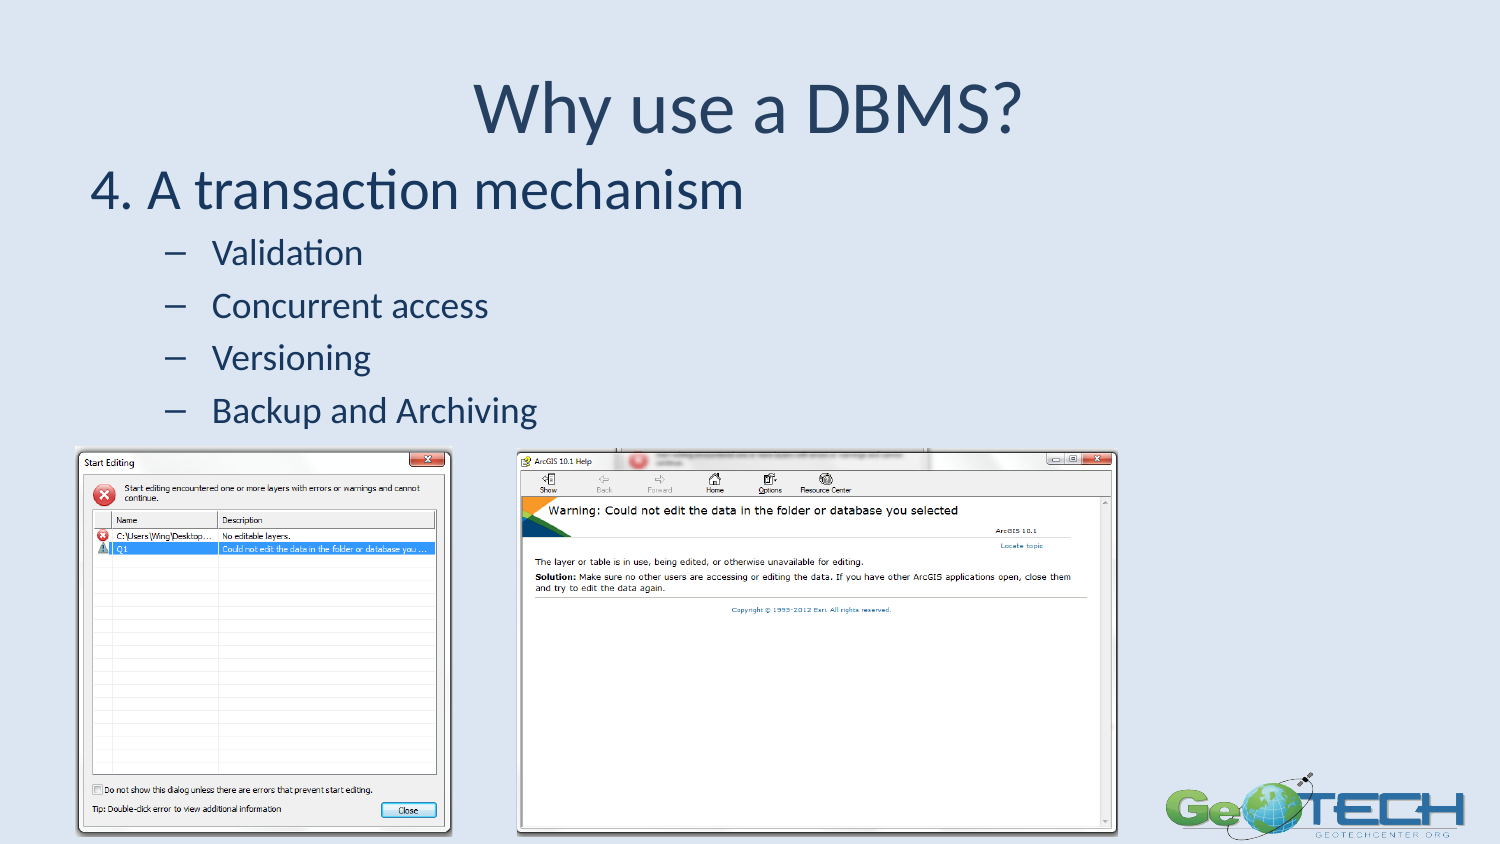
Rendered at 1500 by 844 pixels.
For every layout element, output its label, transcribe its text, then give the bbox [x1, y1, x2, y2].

picture [74, 446, 453, 837]
list 4. A transaction mechanism Validation Concurrent access Versioning Backup and Archiving [75, 143, 1425, 701]
picture [516, 448, 1119, 837]
picture [1155, 769, 1478, 844]
title Why use a DBMS? [75, 33, 1425, 143]
